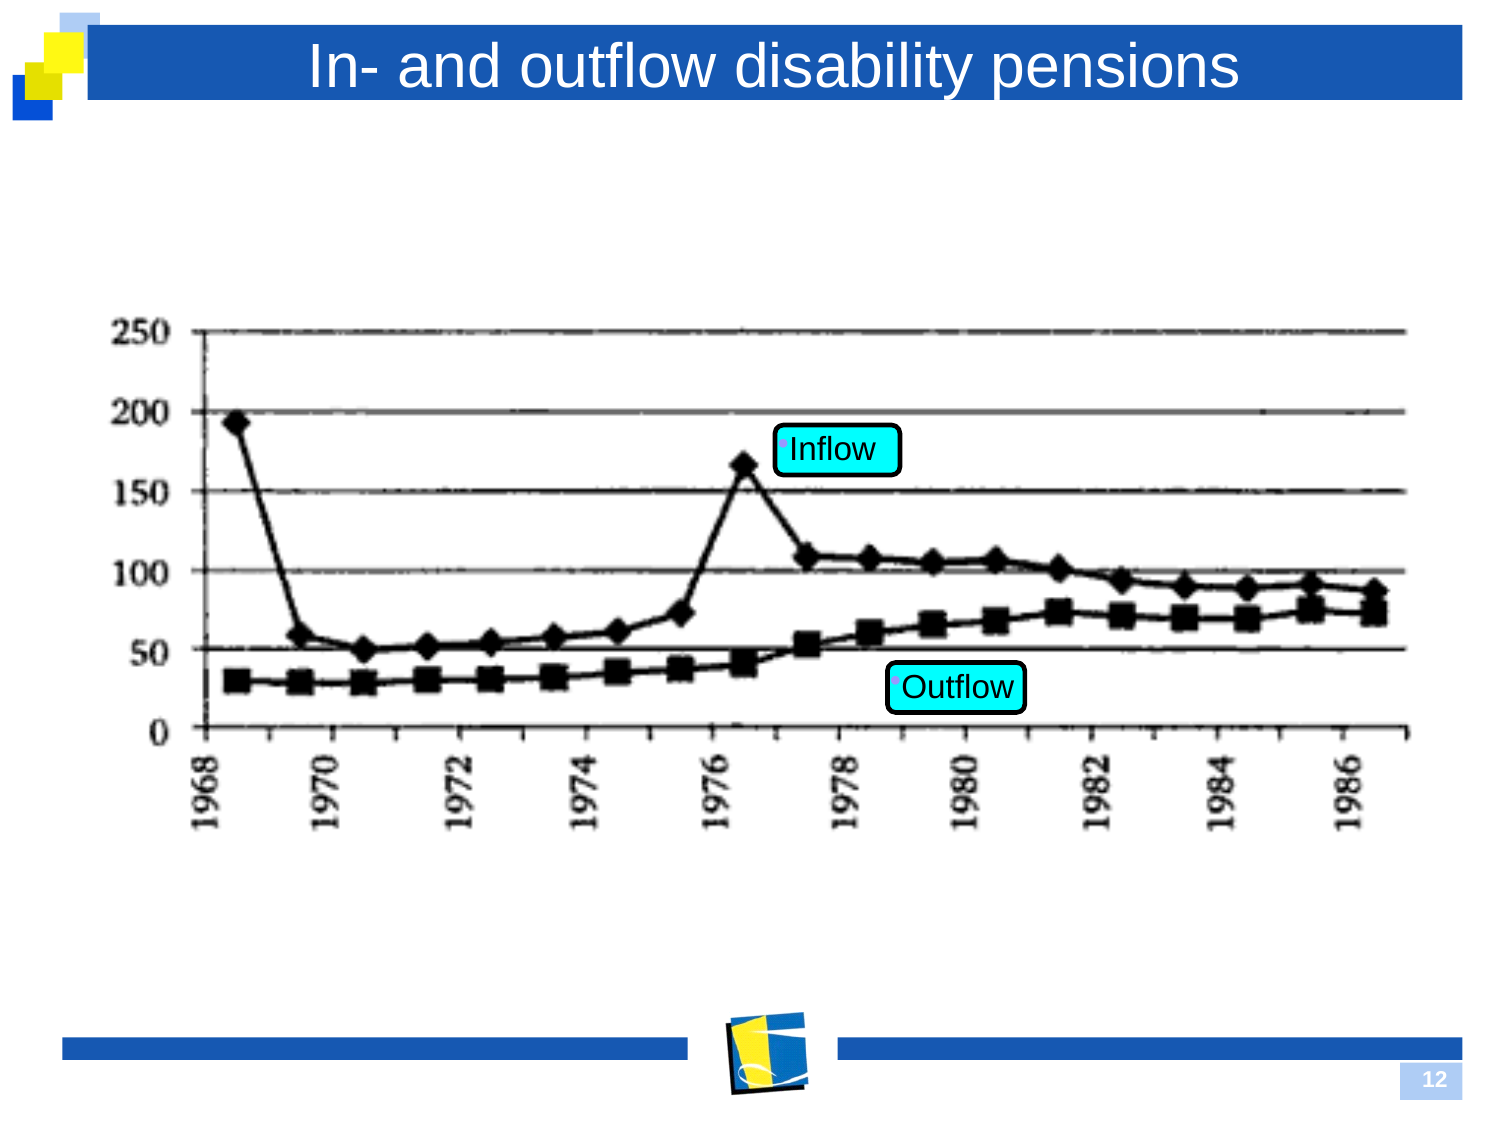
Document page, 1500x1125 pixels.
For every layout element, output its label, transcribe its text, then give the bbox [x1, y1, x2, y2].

slide_number 12 [1399, 1062, 1463, 1101]
title In- and outflow disability pensions [87, 24, 1463, 101]
picture [76, 279, 1451, 851]
